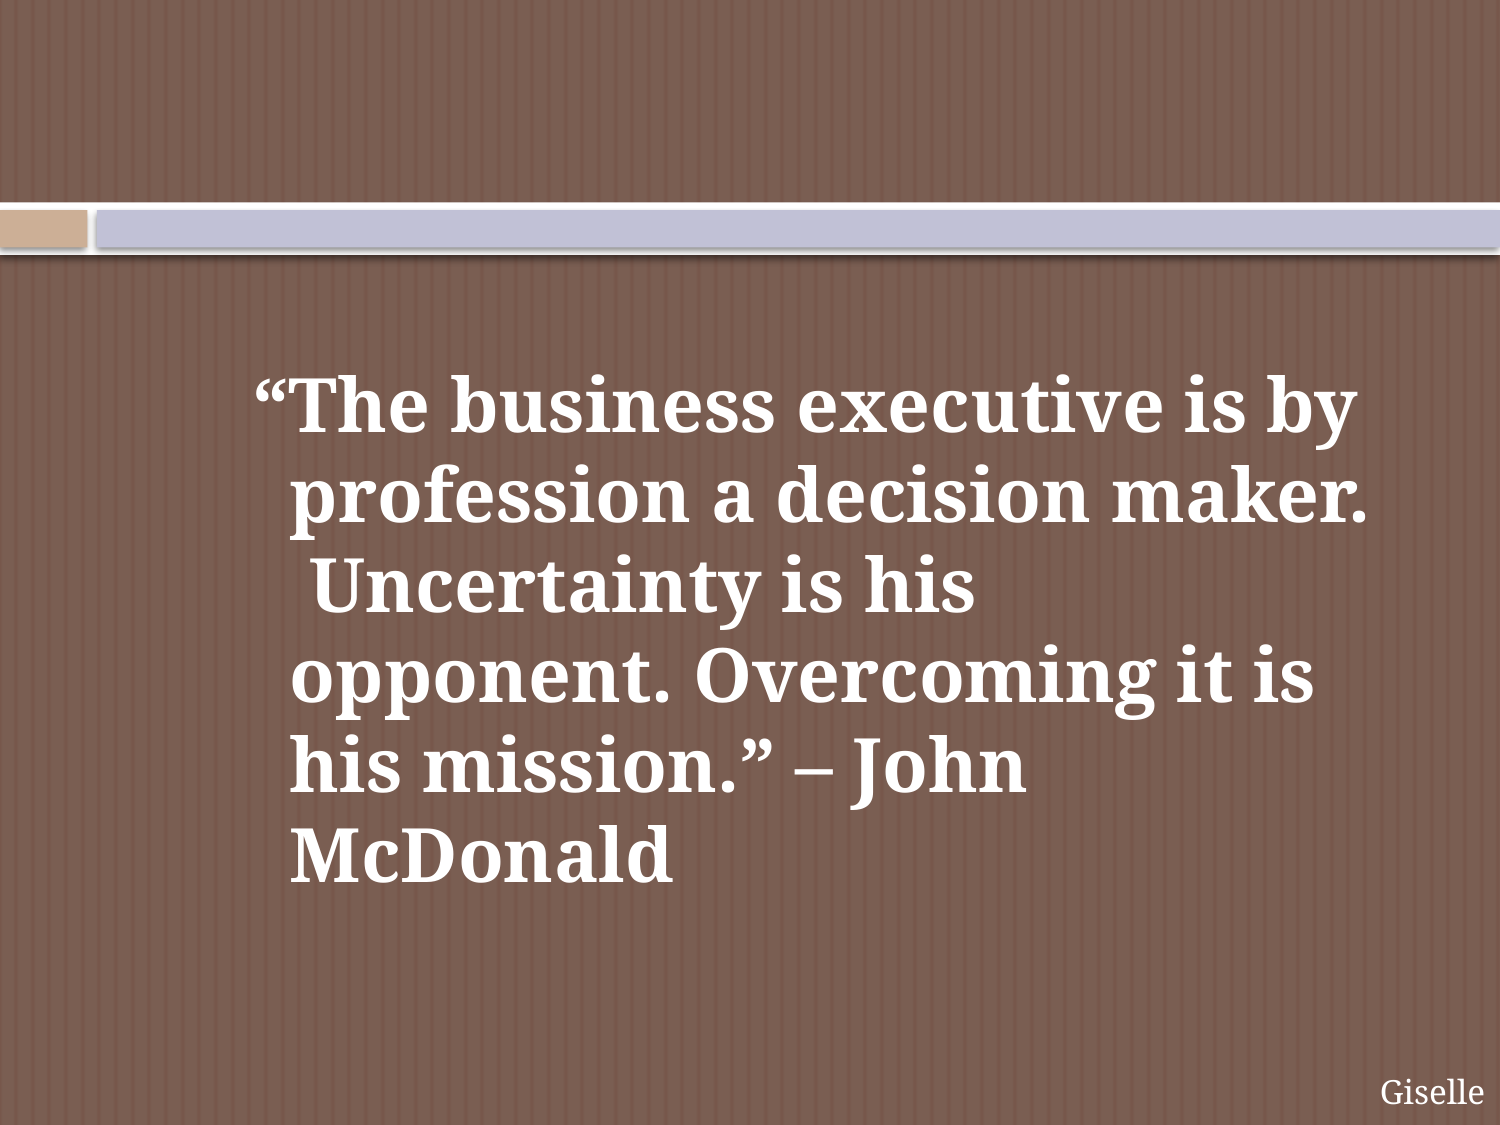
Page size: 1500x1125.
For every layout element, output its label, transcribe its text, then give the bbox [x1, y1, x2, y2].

text_box Giselle [1175, 1064, 1500, 1119]
list “The business executive is by profession a decision maker. Uncertainty is his opponent. Overcoming it is his mission.” – John McDonald [50, 350, 1388, 1000]
